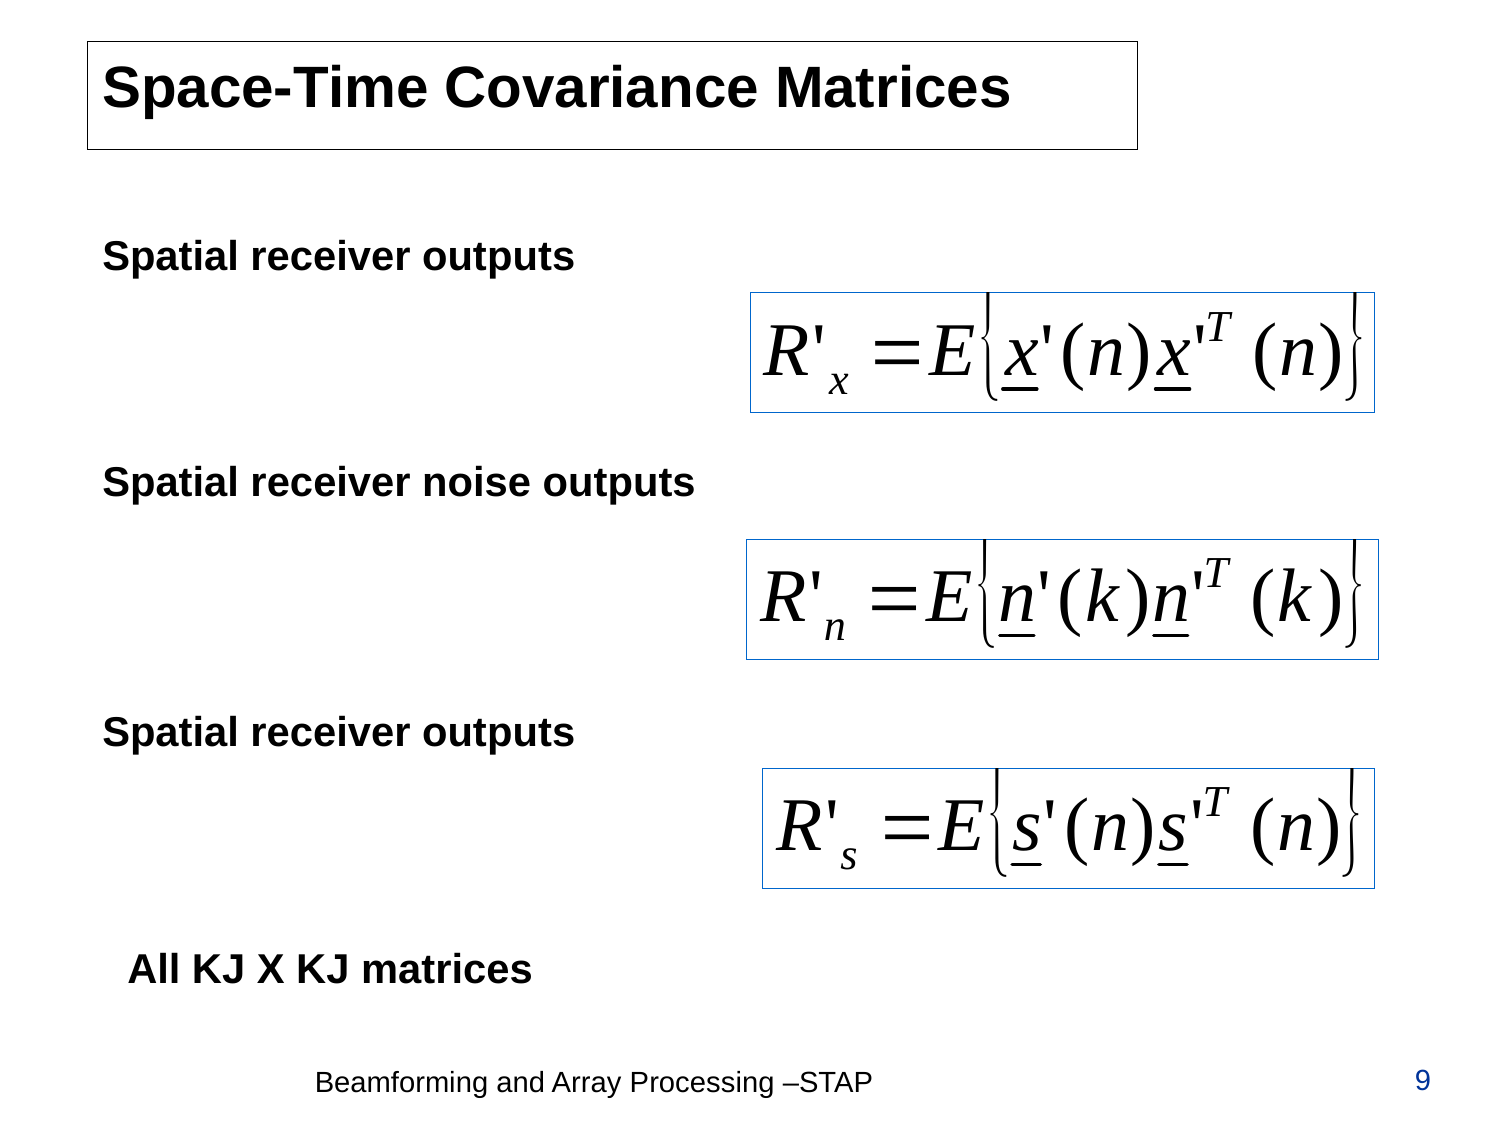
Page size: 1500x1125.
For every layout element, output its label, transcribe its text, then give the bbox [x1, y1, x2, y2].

title Space-Time Covariance Matrices [87, 41, 1138, 150]
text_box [749, 292, 1376, 414]
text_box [762, 768, 1376, 890]
text_box Spatial receiver outputs [87, 211, 657, 293]
slide_number 9 [1207, 1055, 1447, 1102]
text_box Spatial receiver noise outputs [87, 437, 750, 519]
text_box Spatial receiver outputs [87, 687, 657, 769]
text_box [746, 539, 1379, 661]
text_box All KJ X KJ matrices [112, 924, 682, 1007]
